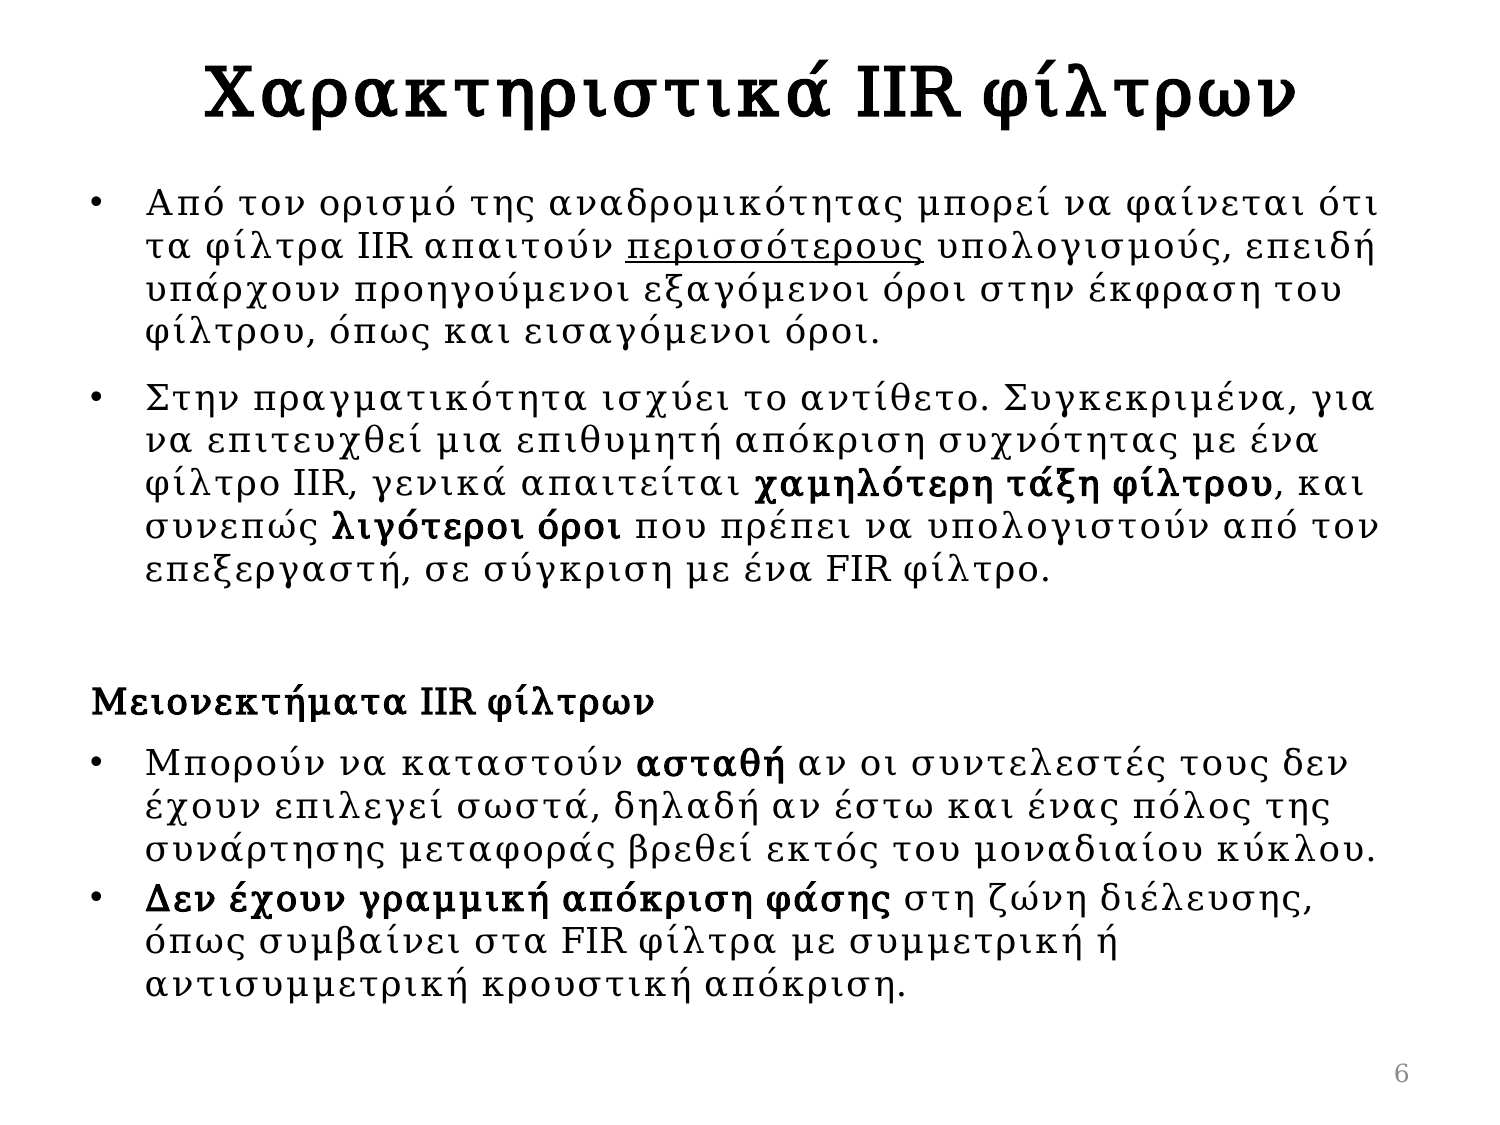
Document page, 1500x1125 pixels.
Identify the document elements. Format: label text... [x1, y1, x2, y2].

list Από τον ορισμό της αναδρομικότητας μπορεί να φαίνεται ότι τα φίλτρα IIR απαιτούν περισσότερους υπολογισμούς, επειδή υπάρχουν προηγούμενοι εξαγόμενοι όροι στην έκφραση του φίλτρου, όπως και εισαγόμενοι όροι. Στην πραγματικότητα ισχύει το αντίθετο. Συγκεκριμένα, για να επιτευχθεί μια επιθυμητή απόκριση συχνότητας με ένα φίλτρο IIR, γενικά απαιτείται χαμηλότερη τάξη φίλτρου, και συνεπώς λιγότεροι όροι που πρέπει να υπολογιστούν από τον επεξεργαστή, σε σύγκριση με ένα FIR φίλτρο. Μειονεκτήματα IIR φίλτρων Μπορούν να καταστούν ασταθή αν οι συντελεστές τους δεν έχουν επιλεγεί σωστά, δηλαδή αν έστω και ένας πόλος της συνάρτησης μεταφοράς βρεθεί εκτός του μοναδιαίου κύκλου. Δεν έχουν γραμμική απόκριση φάσης στη ζώνη διέλευσης, όπως συμβαίνει στα FIR φίλτρα με συμμετρική ή αντισυμμετρική κρουστική απόκριση. [75, 172, 1425, 1024]
title Χαρακτηριστικά IIR φίλτρων [75, 19, 1425, 159]
slide_number 6 [1222, 1042, 1425, 1103]
